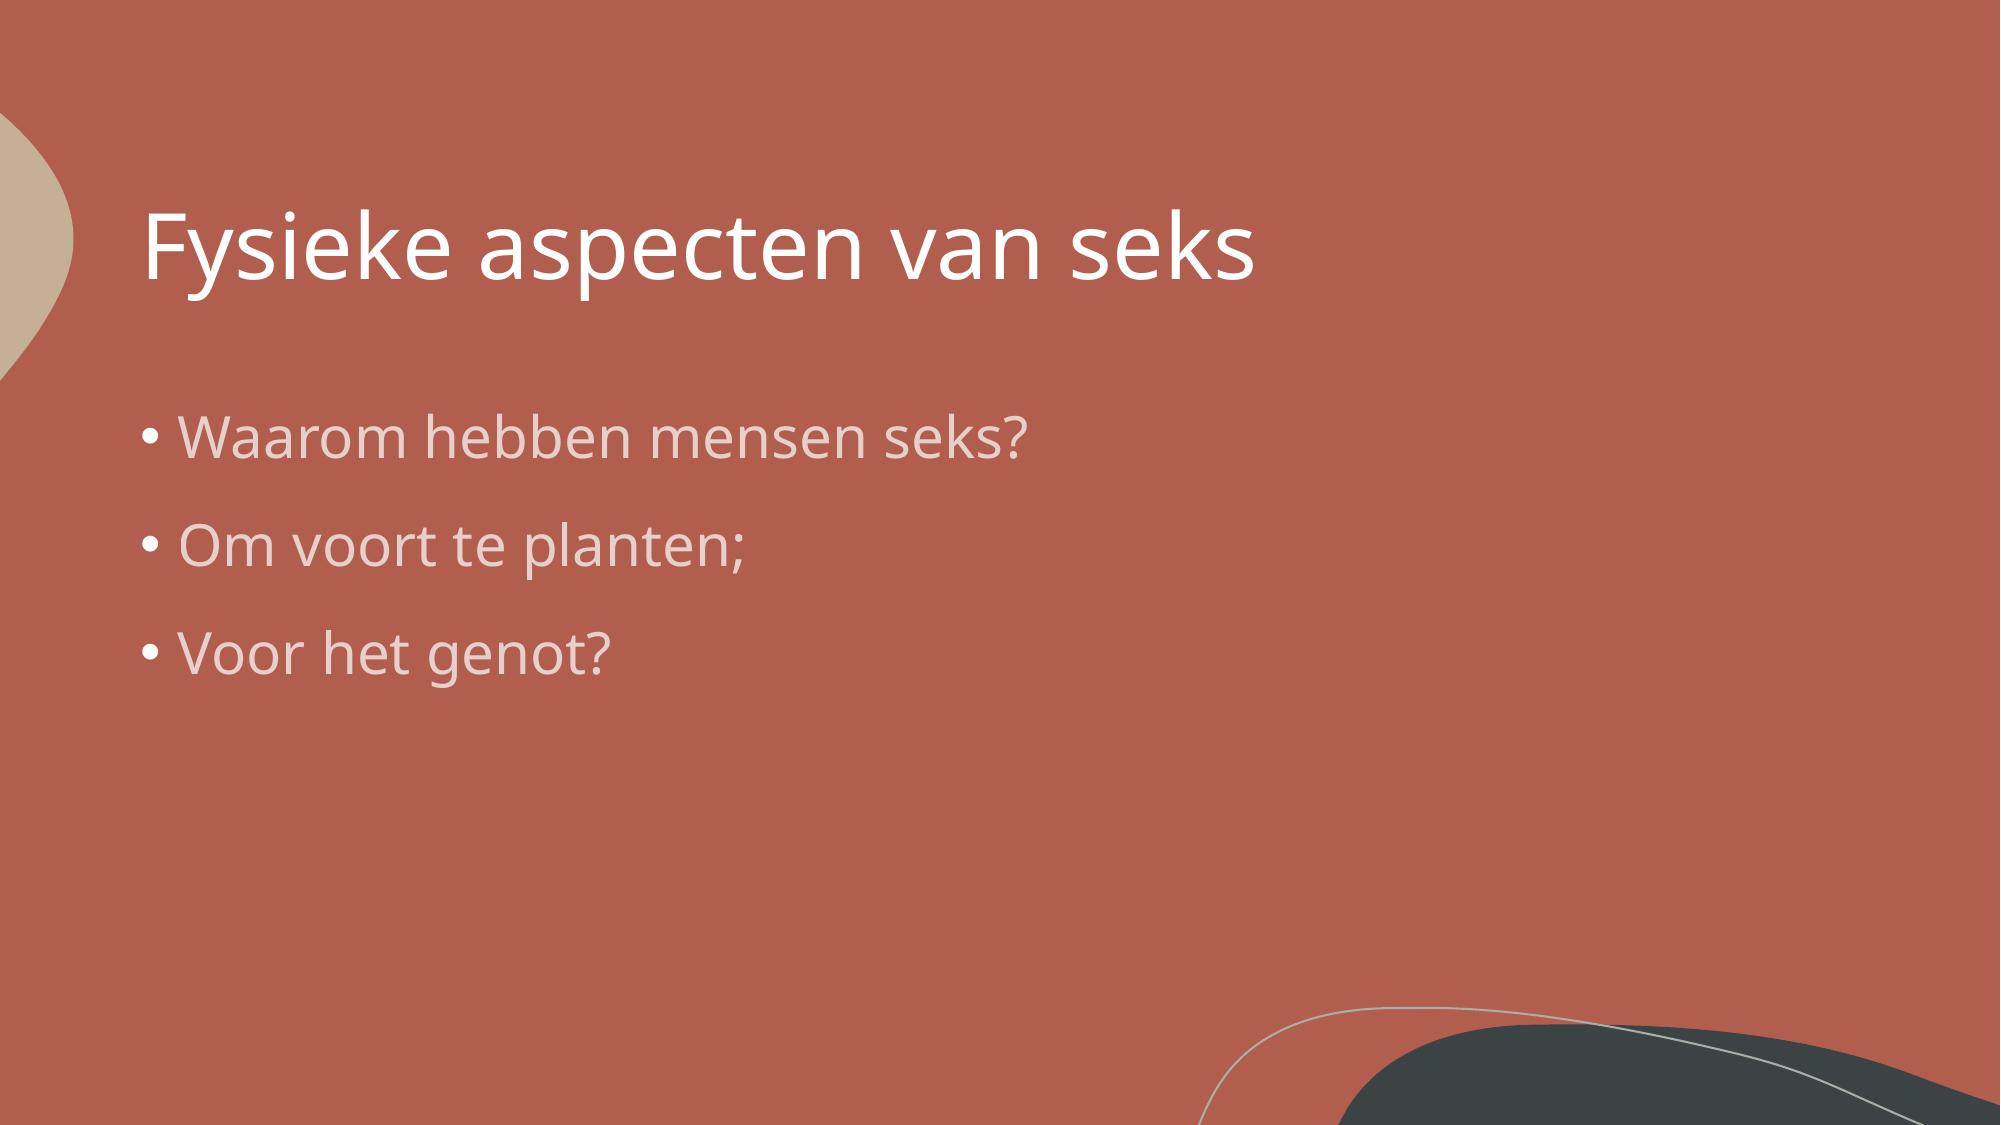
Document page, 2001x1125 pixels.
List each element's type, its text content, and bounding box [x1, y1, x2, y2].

list Waarom hebben mensen seks? Om voort te planten; Voor het genot? [125, 375, 1875, 1002]
title Fysieke aspecten van seks [125, 125, 1875, 375]
